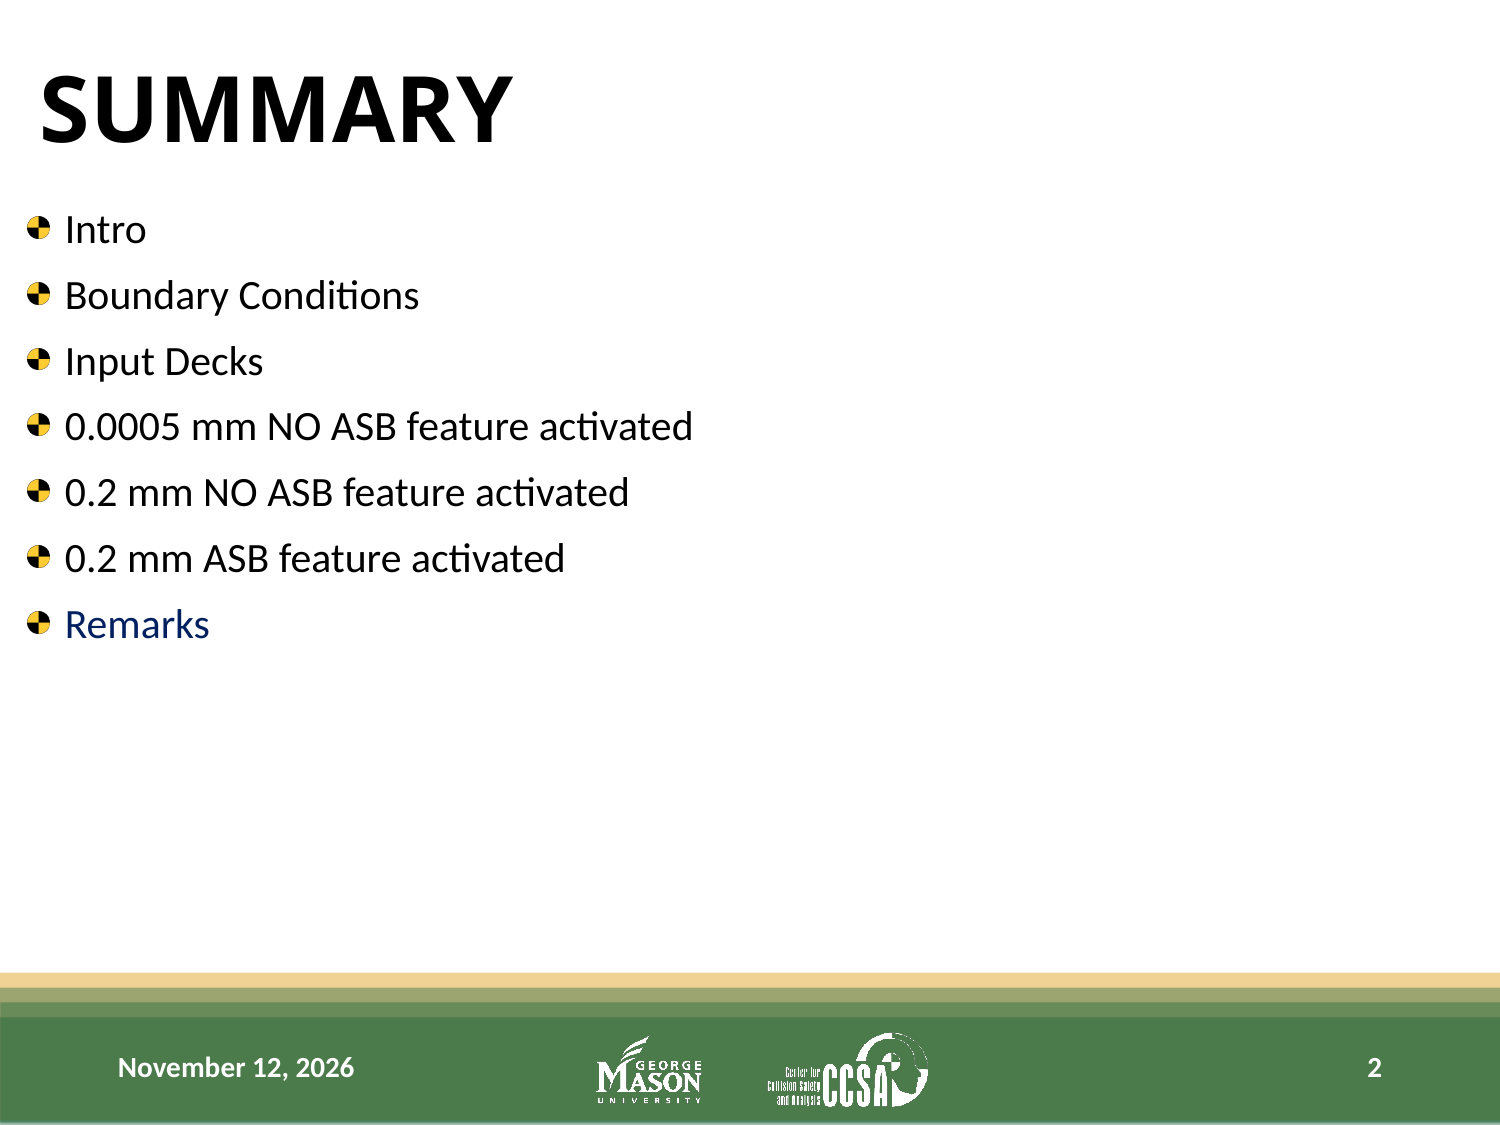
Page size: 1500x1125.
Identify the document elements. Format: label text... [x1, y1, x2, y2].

picture [27, 479, 50, 502]
slide_number 2 [1115, 1041, 1397, 1102]
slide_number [103, 1041, 441, 1102]
picture [27, 413, 50, 436]
title SUMMARY [24, 24, 1475, 200]
picture [27, 545, 50, 568]
list Intro Boundary Conditions Input Decks 0.0005 mm NO ASB feature activated 0.2 mm NO ASB feature activated 0.2 mm ASB feature activated Remarks [12, 200, 1488, 934]
picture [27, 282, 50, 305]
picture [757, 1024, 938, 1115]
picture [587, 1024, 713, 1115]
picture [27, 611, 50, 634]
picture [27, 216, 50, 239]
picture [27, 348, 50, 370]
